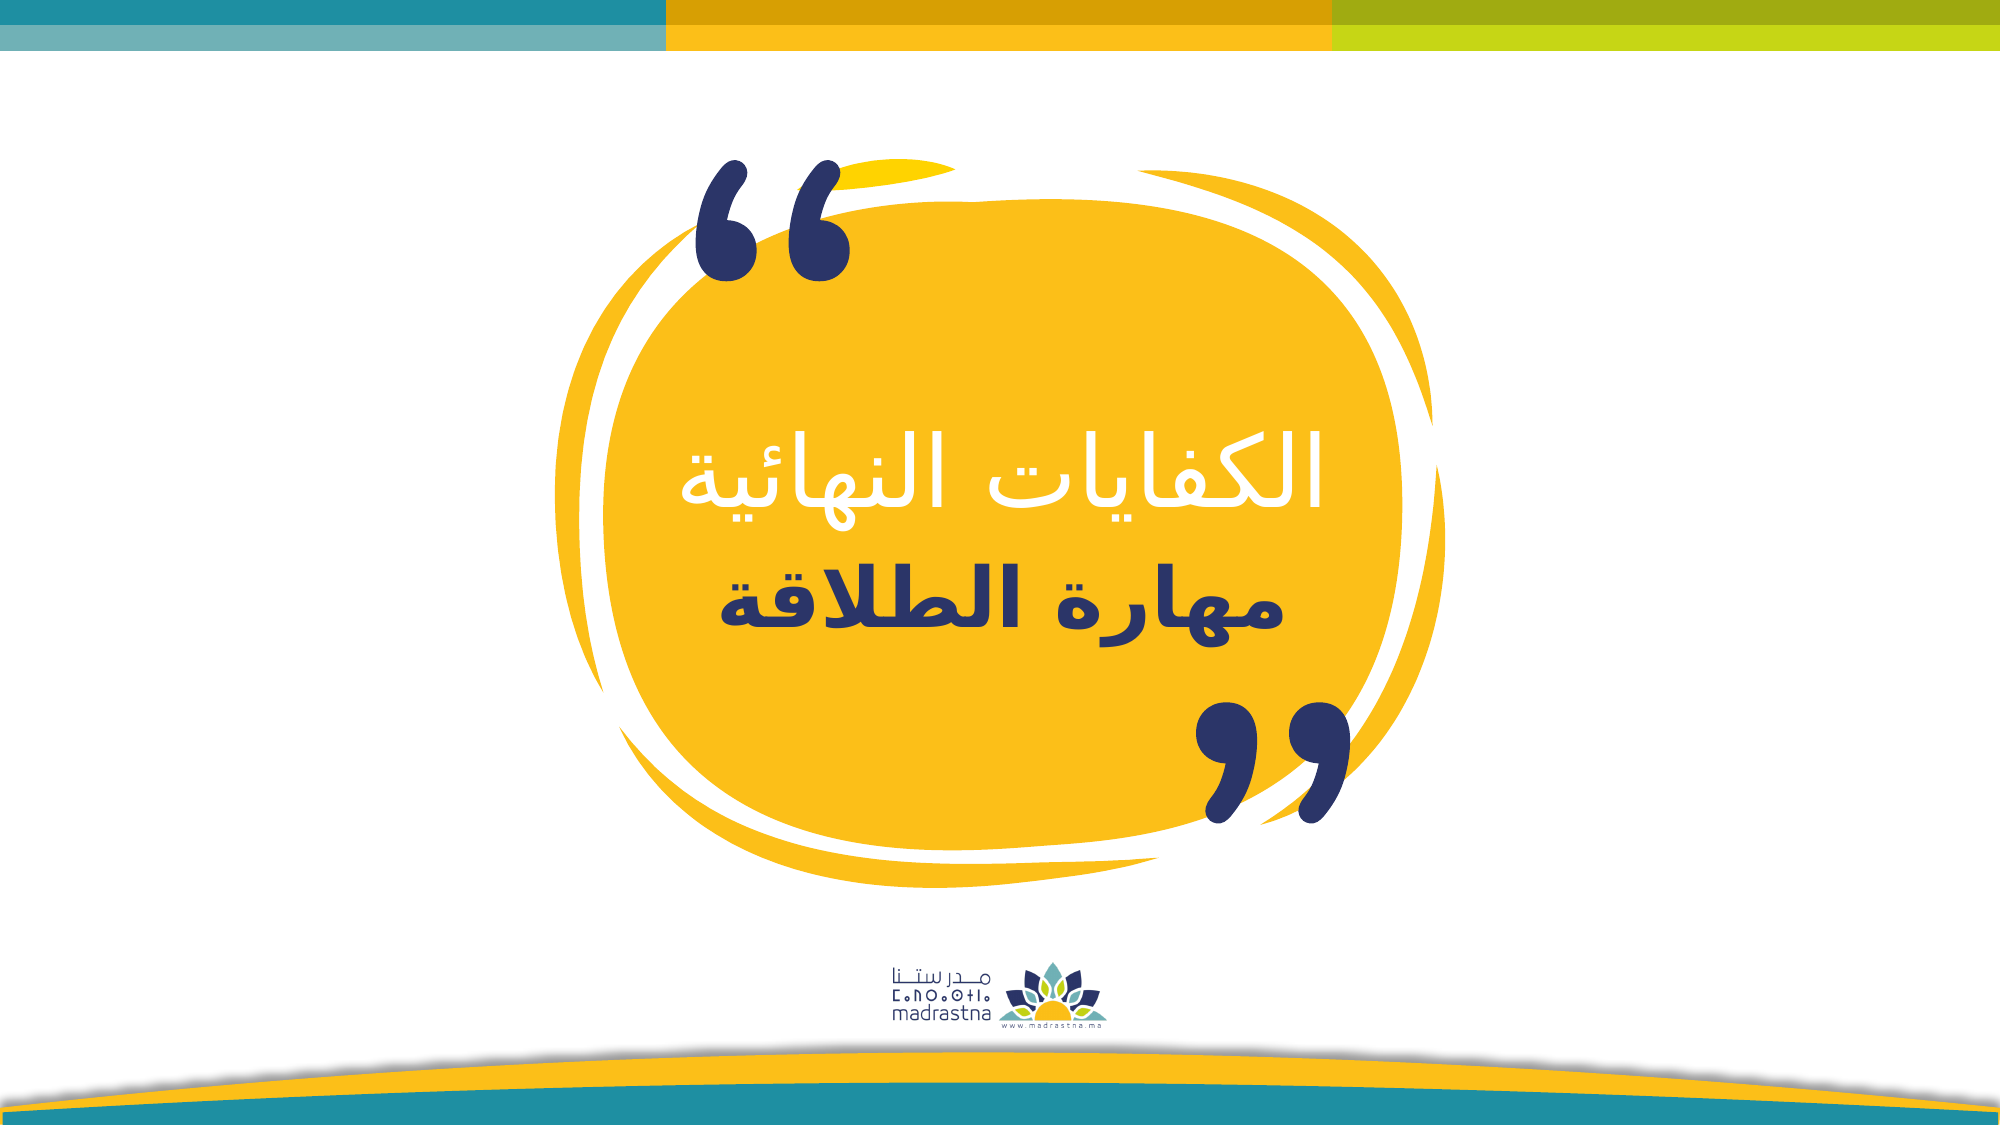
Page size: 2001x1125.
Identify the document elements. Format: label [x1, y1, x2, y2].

picture [893, 962, 1107, 1028]
text_box [0, 1052, 2000, 1125]
text_box [0, 0, 2000, 52]
text_box [554, 159, 1446, 888]
